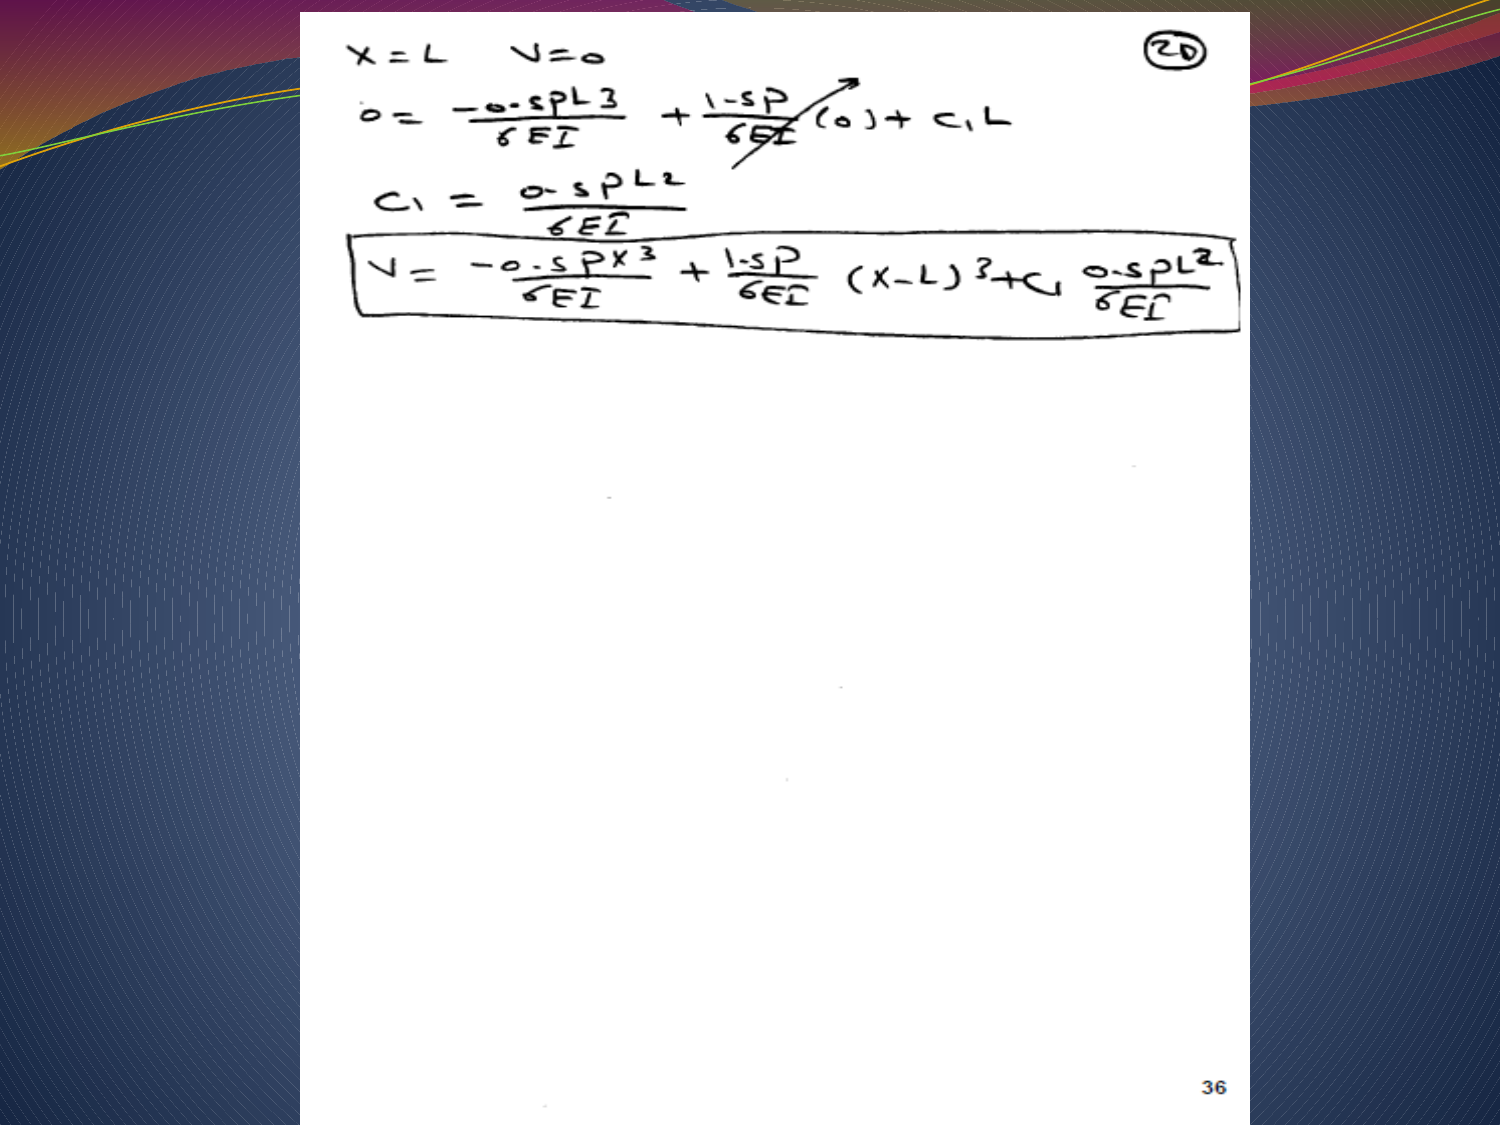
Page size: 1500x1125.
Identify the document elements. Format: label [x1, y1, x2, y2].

picture [287, 12, 1251, 1125]
